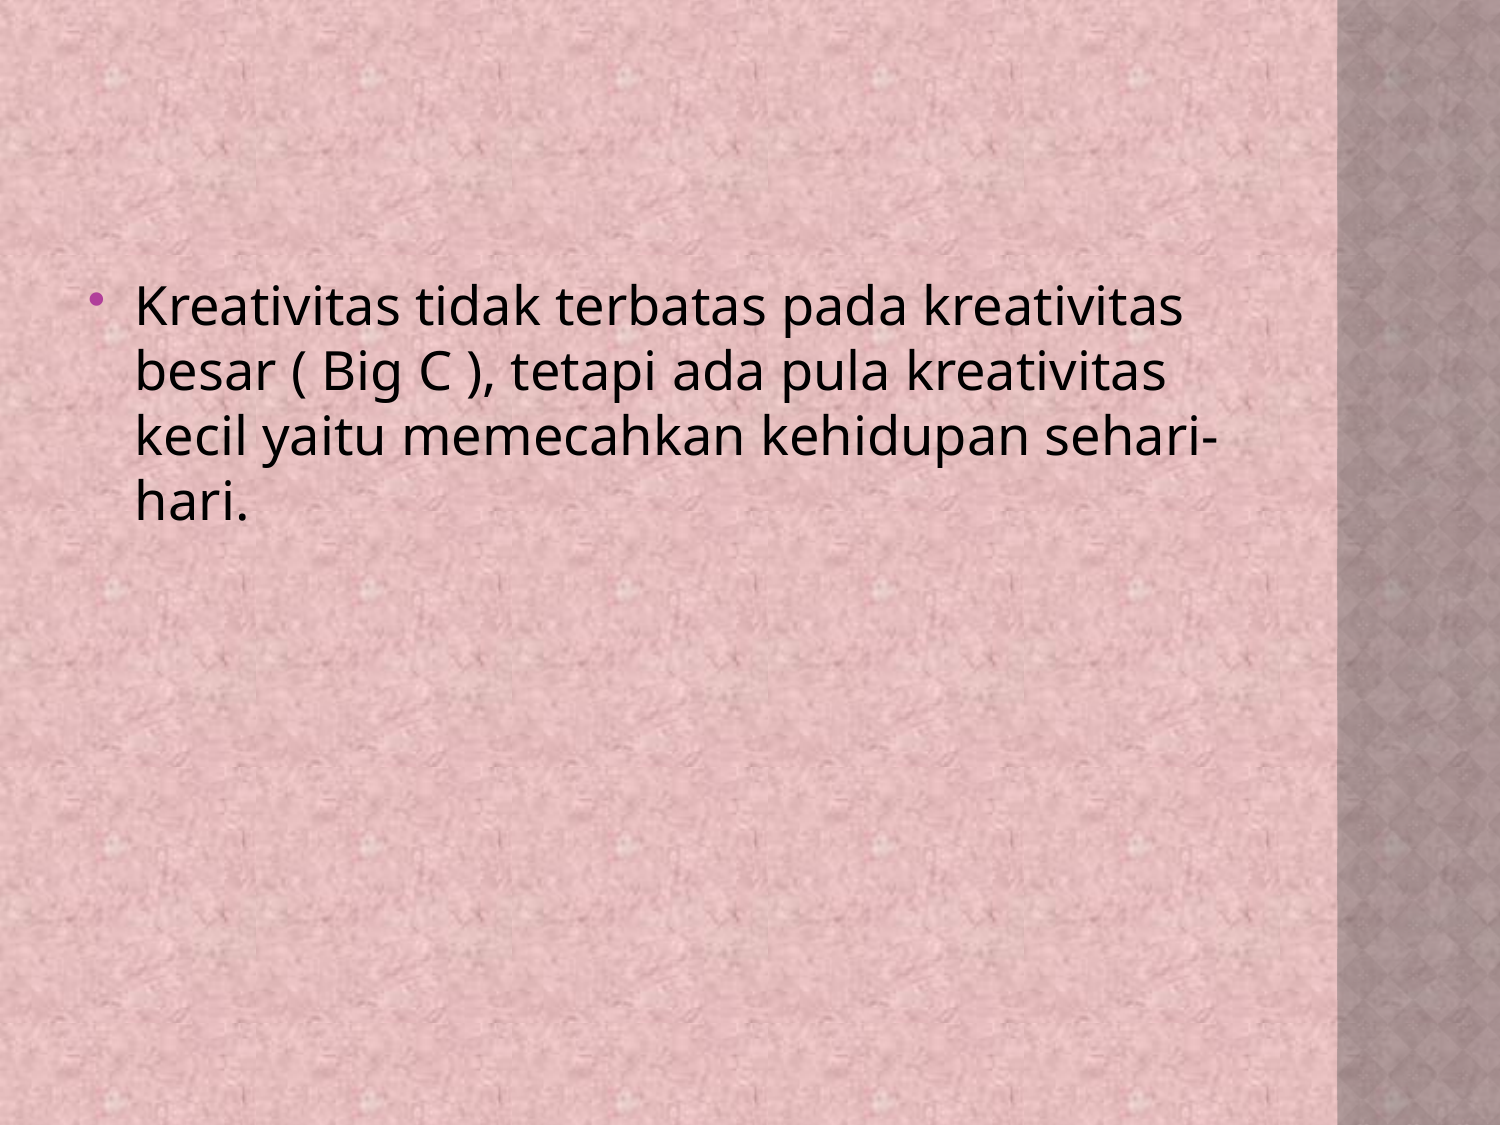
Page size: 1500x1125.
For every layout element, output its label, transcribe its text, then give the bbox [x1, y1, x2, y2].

list Kreativitas tidak terbatas pada kreativitas besar ( Big C ), tetapi ada pula kreativitas kecil yaitu memecahkan kehidupan sehari-hari. [75, 264, 1263, 1059]
picture [0, 0, 1500, 1125]
